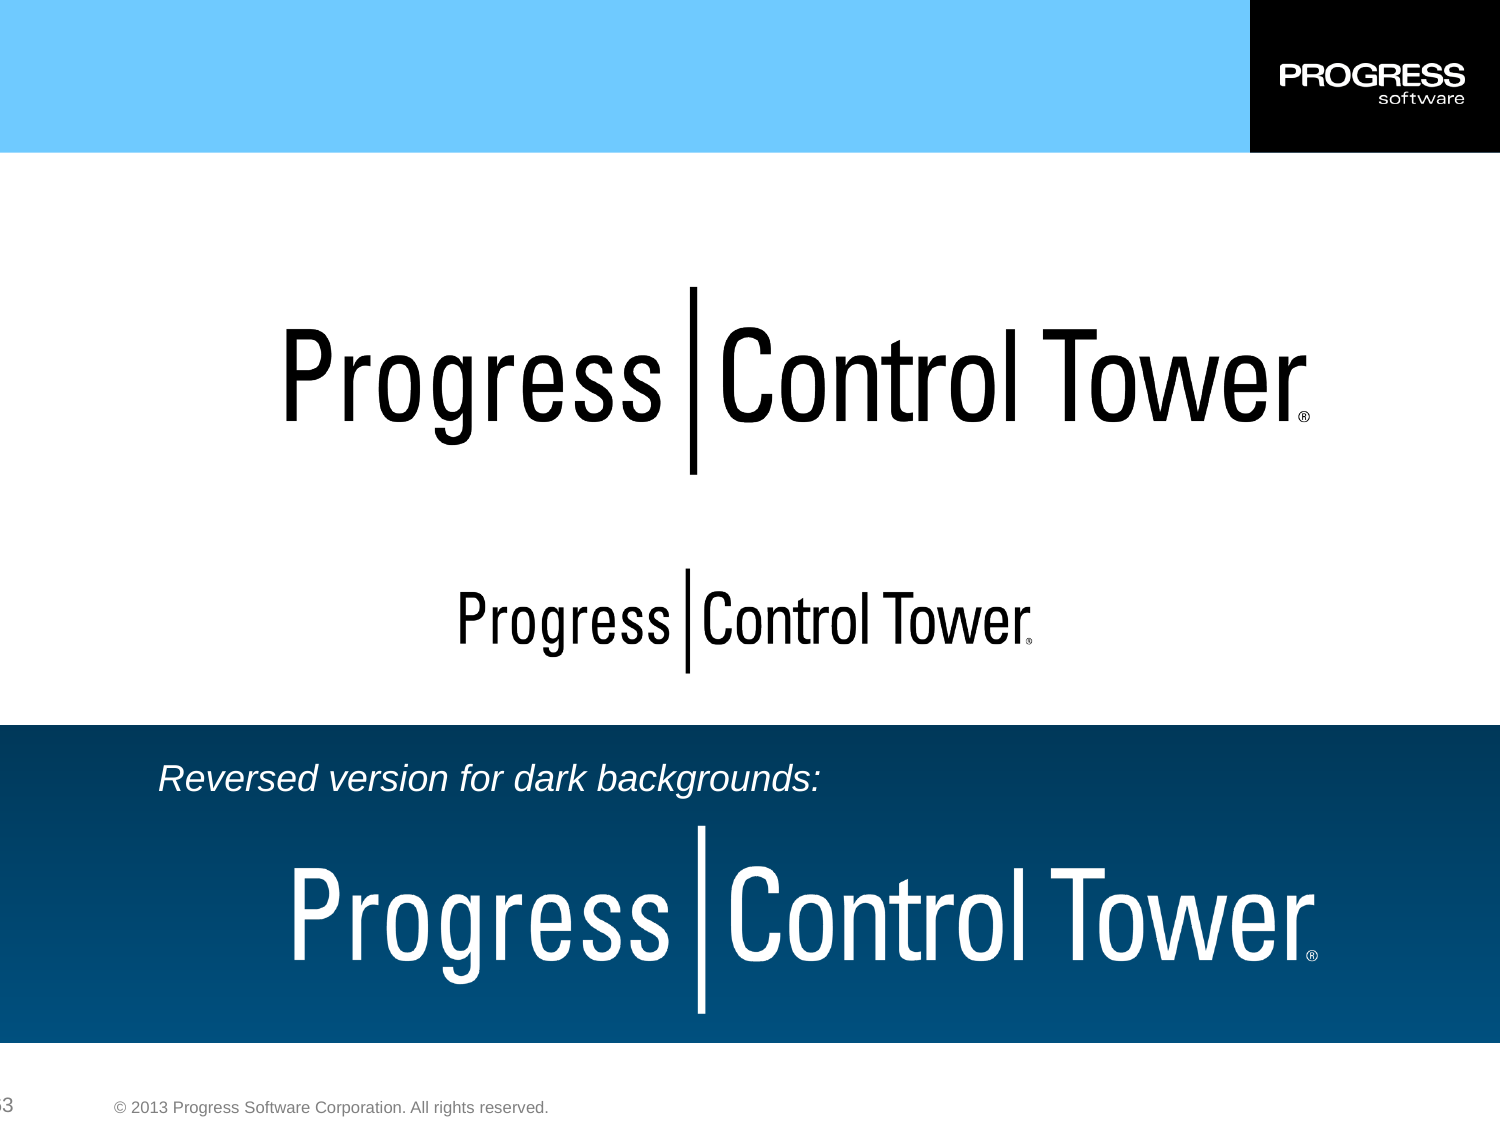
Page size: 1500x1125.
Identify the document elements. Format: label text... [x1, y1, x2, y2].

picture [458, 567, 1033, 675]
text_box [0, 725, 1500, 1043]
text_box Reversed version for dark backgrounds: [63, 746, 916, 806]
picture [293, 824, 1320, 1016]
picture [284, 284, 1311, 477]
picture [1280, 63, 1465, 104]
